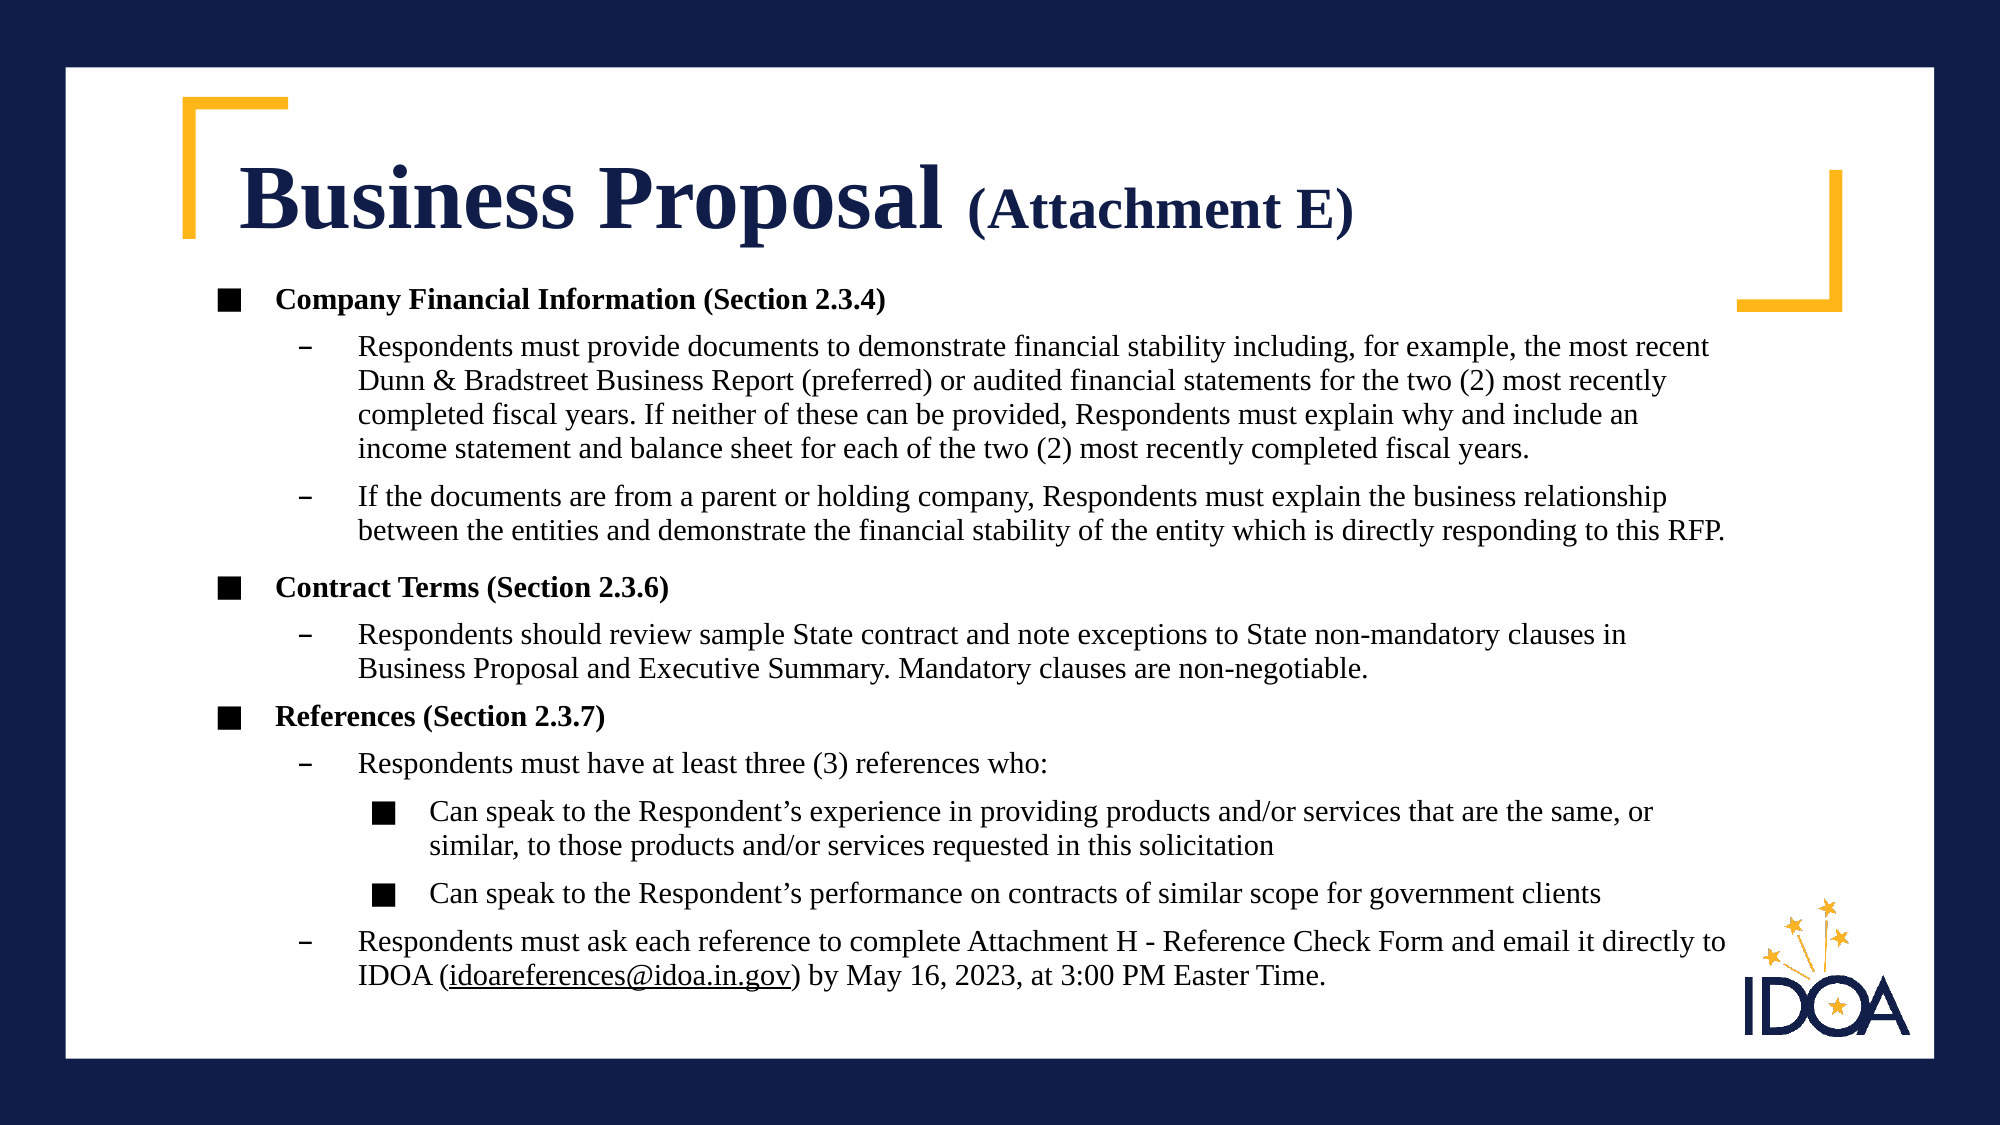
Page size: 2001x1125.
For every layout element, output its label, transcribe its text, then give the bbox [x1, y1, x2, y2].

list Company Financial Information (Section 2.3.4) Respondents must provide documents to demonstrate financial stability including, for example, the most recent Dunn & Bradstreet Business Report (preferred) or audited financial statements for the two (2) most recently completed fiscal years. If neither of these can be provided, Respondents must explain why and include an income statement and balance sheet for each of the two (2) most recently completed fiscal years. If the documents are from a parent or holding company, Respondents must explain the business relationship between the entities and demonstrate the financial stability of the entity which is directly responding to this RFP. Contract Terms (Section 2.3.6) Respondents should review sample State contract and note exceptions to State non-mandatory clauses in Business Proposal and Executive Summary. Mandatory clauses are non-negotiable. References (Section 2.3.7) Respondents must have at least three (3) references who: Can speak to the Respondent’s experience in providing products and/or services that are the same, or similar, to those products and/or services requested in this solicitation Can speak to the Respondent’s performance on contracts of similar scope for government clients Respondents must ask each reference to complete Attachment H - Reference Check Form and email it directly to IDOA (idoareferences@idoa.in.gov) by May 16, 2023, at 3:00 PM Easter Time. [200, 278, 1747, 1033]
title Business Proposal (Attachment E) [225, 142, 1800, 279]
picture [1702, 857, 1959, 1114]
